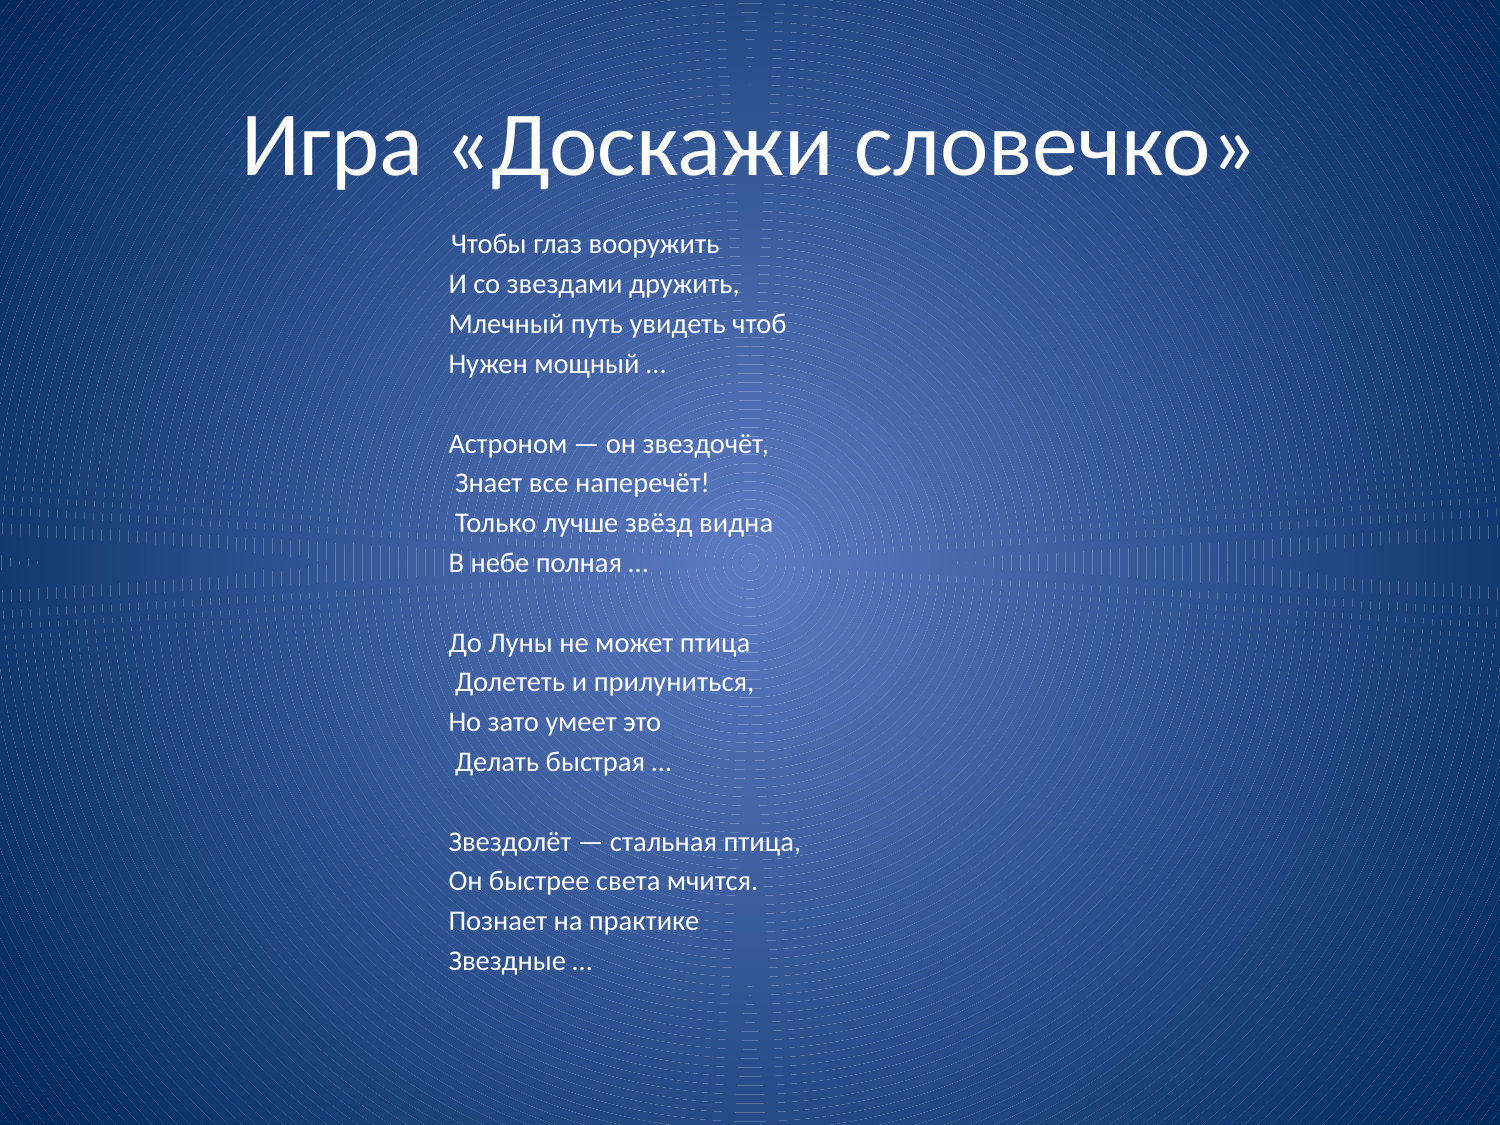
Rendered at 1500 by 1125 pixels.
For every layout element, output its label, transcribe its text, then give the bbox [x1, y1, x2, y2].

title Игра «Доскажи словечко» [75, 45, 1425, 233]
list Чтобы глаз вооружить И со звездами дружить, Млечный путь увидеть чтоб Нужен мощный … Астроном — он звездочёт, Знает все наперечёт! Только лучше звёзд видна В небе полная … До Луны не может птица Долететь и прилуниться, Но зато умеет это Делать быстрая … Звездолёт — стальная птица, Он быстрее света мчится. Познает на практике Звездные … [433, 199, 1020, 1055]
